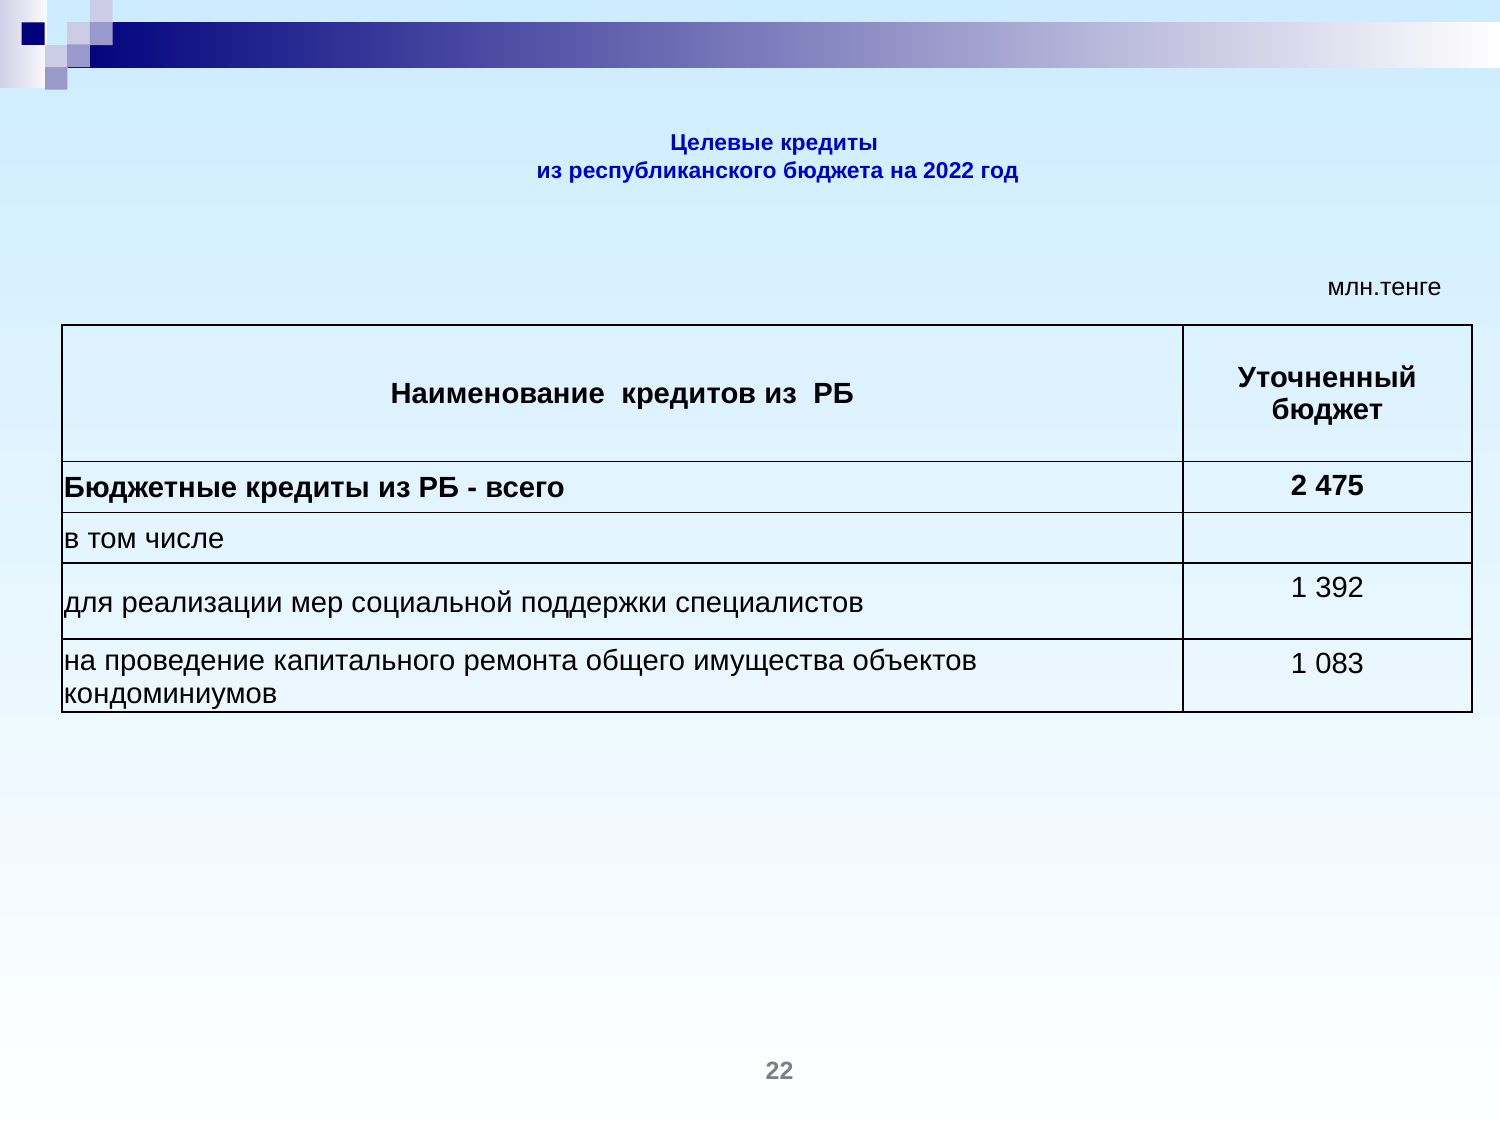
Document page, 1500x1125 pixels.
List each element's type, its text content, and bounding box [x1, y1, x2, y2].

text_box млн.тенге [1250, 267, 1457, 303]
table_cell 1 392 [1184, 564, 1471, 638]
table_header Наименование кредитов из РБ [63, 326, 1182, 461]
text_box 22 [629, 1051, 930, 1088]
title Целевые кредиты из республиканского бюджета на 2022 год [62, 120, 1494, 191]
table_header Уточненный бюджет [1184, 326, 1471, 461]
table_cell Бюджетные кредиты из РБ - всего [63, 462, 1182, 512]
table_cell в том числе [63, 513, 1182, 562]
table_cell на проведение капитального ремонта общего имущества объектов кондоминиумов [63, 640, 1182, 711]
table_cell 2 475 [1184, 462, 1471, 512]
table_cell 1 083 [1184, 640, 1471, 711]
table_cell для реализации мер социальной поддержки специалистов [63, 564, 1182, 638]
table_cell [1184, 513, 1471, 562]
